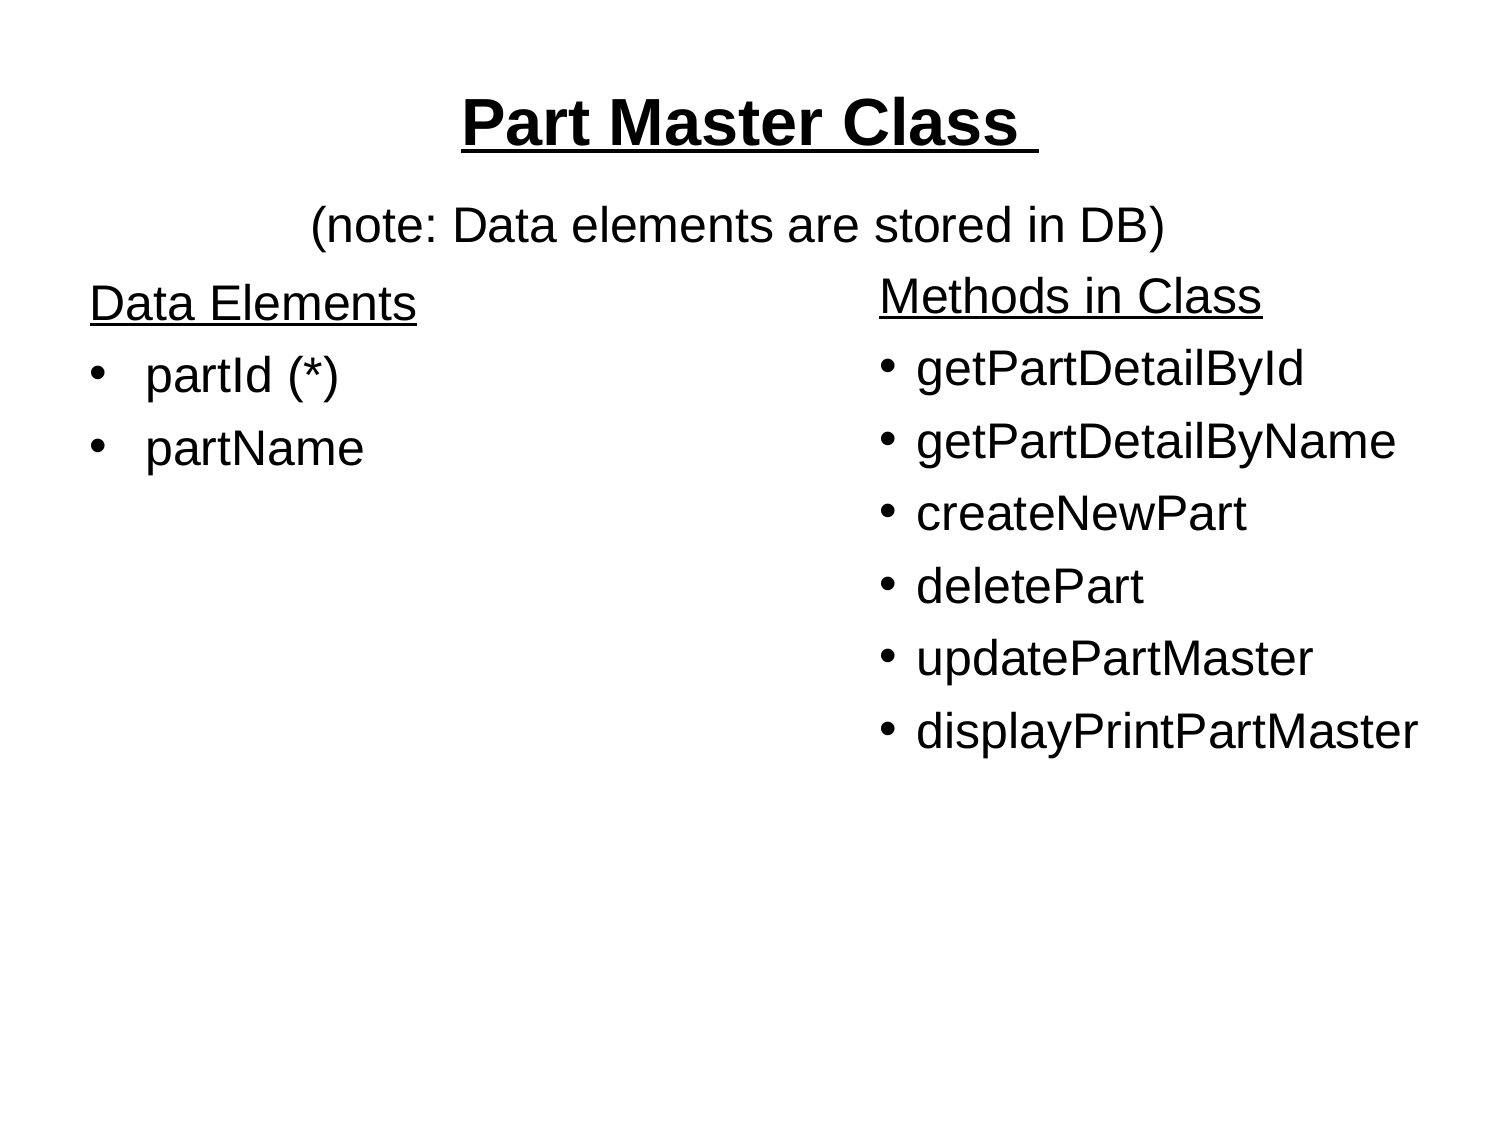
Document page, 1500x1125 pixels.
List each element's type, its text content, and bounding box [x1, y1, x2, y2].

text_box Part Master Class (note: Data elements are stored in DB) [74, 45, 1425, 233]
text_box Data Elements partId (*) partName [74, 262, 738, 1005]
text_box Methods in Class getPartDetailById getPartDetailByName createNewPart deletePart updatePartMaster displayPrintPartMaster [714, 255, 1459, 998]
